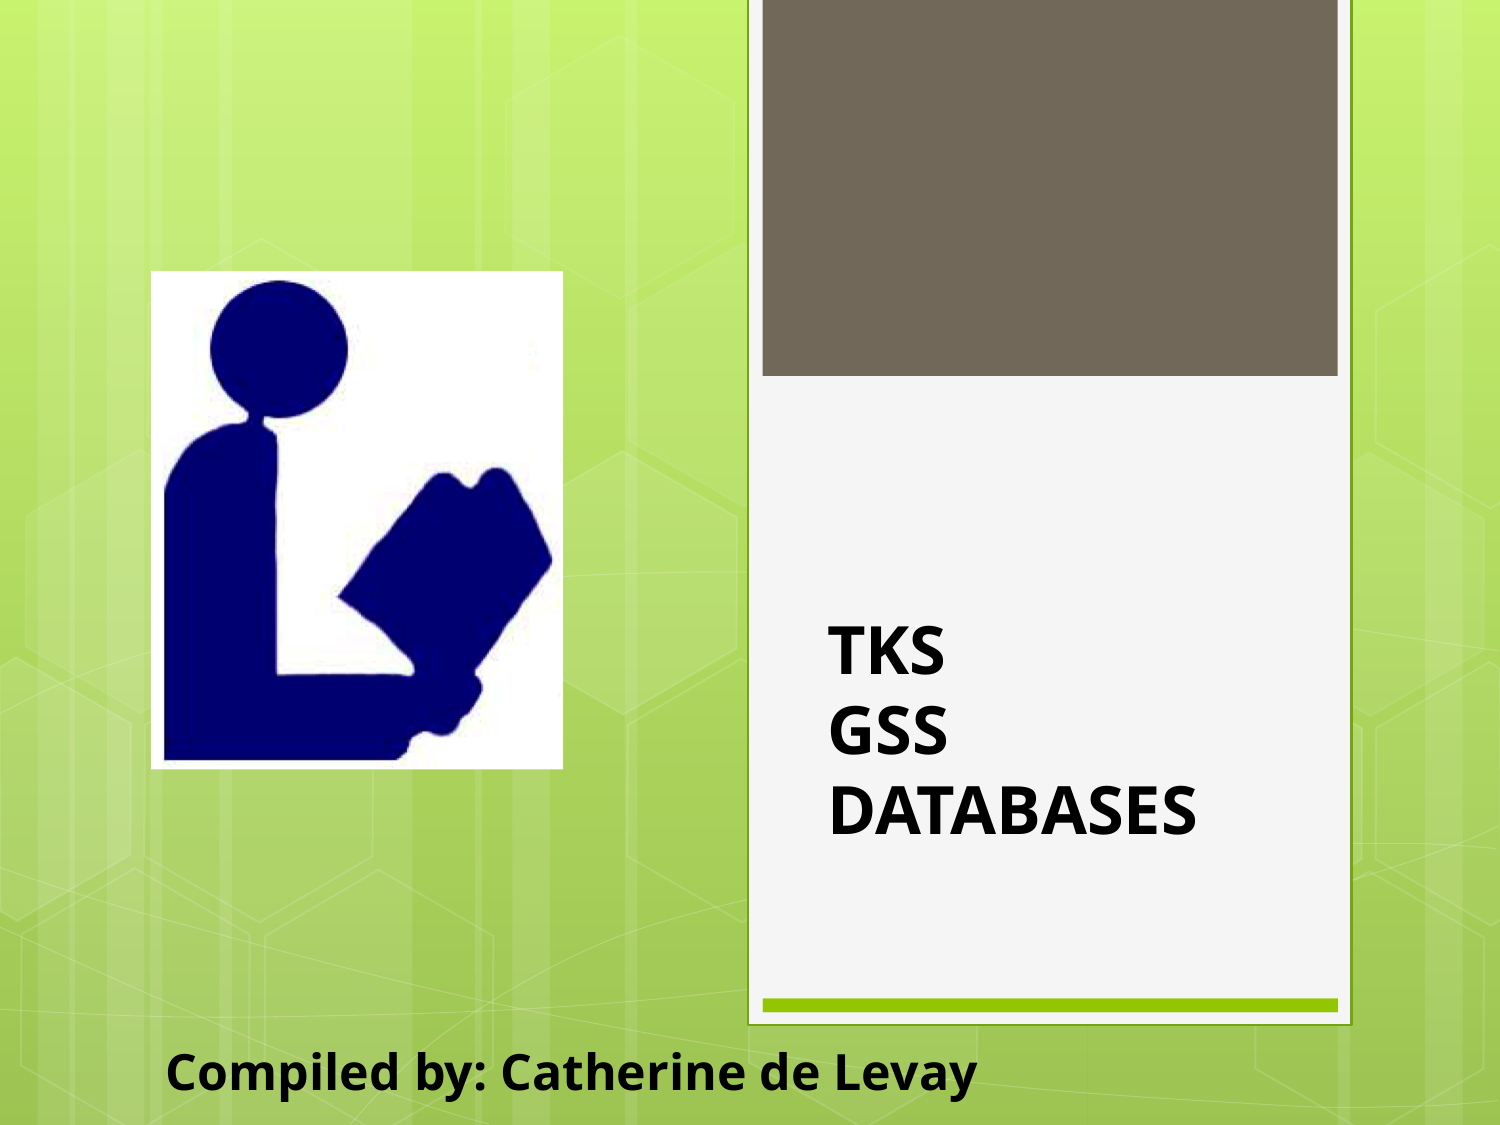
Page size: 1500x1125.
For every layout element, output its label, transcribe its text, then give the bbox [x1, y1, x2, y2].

text_box Compiled by: Catherine de Levay [151, 1032, 1381, 1108]
picture [150, 271, 565, 771]
text_box TKS GSS DATABASES [812, 520, 1500, 856]
